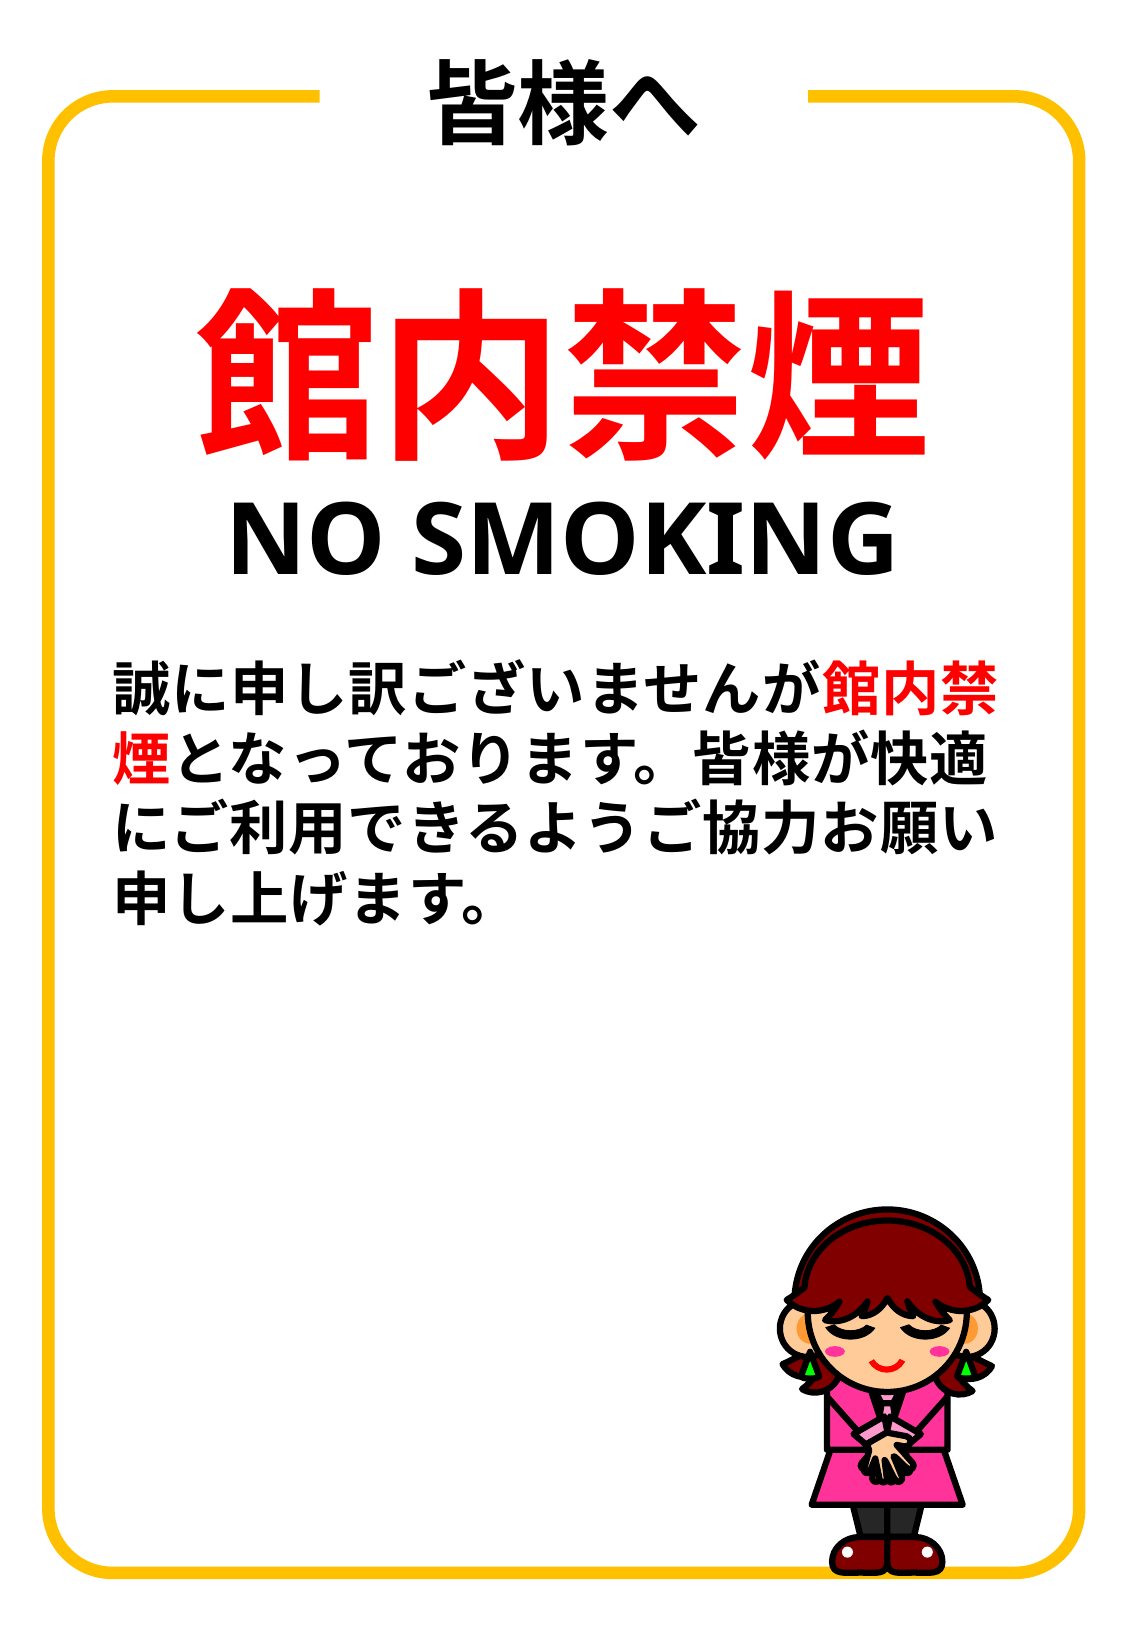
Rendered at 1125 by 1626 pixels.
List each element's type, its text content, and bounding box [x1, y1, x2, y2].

text_box [46, 602, 1082, 1576]
text_box NO SMOKING [0, 466, 1125, 602]
text_box [46, 94, 1082, 253]
text_box 館内禁煙 [1, 253, 1125, 489]
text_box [779, 1209, 995, 1574]
text_box 皆様へ [319, 38, 808, 163]
text_box 誠に申し訳ございませんが館内禁煙となっております。皆様が快適にご利用できるようご協力お願い申し上げます。 [97, 644, 1035, 939]
